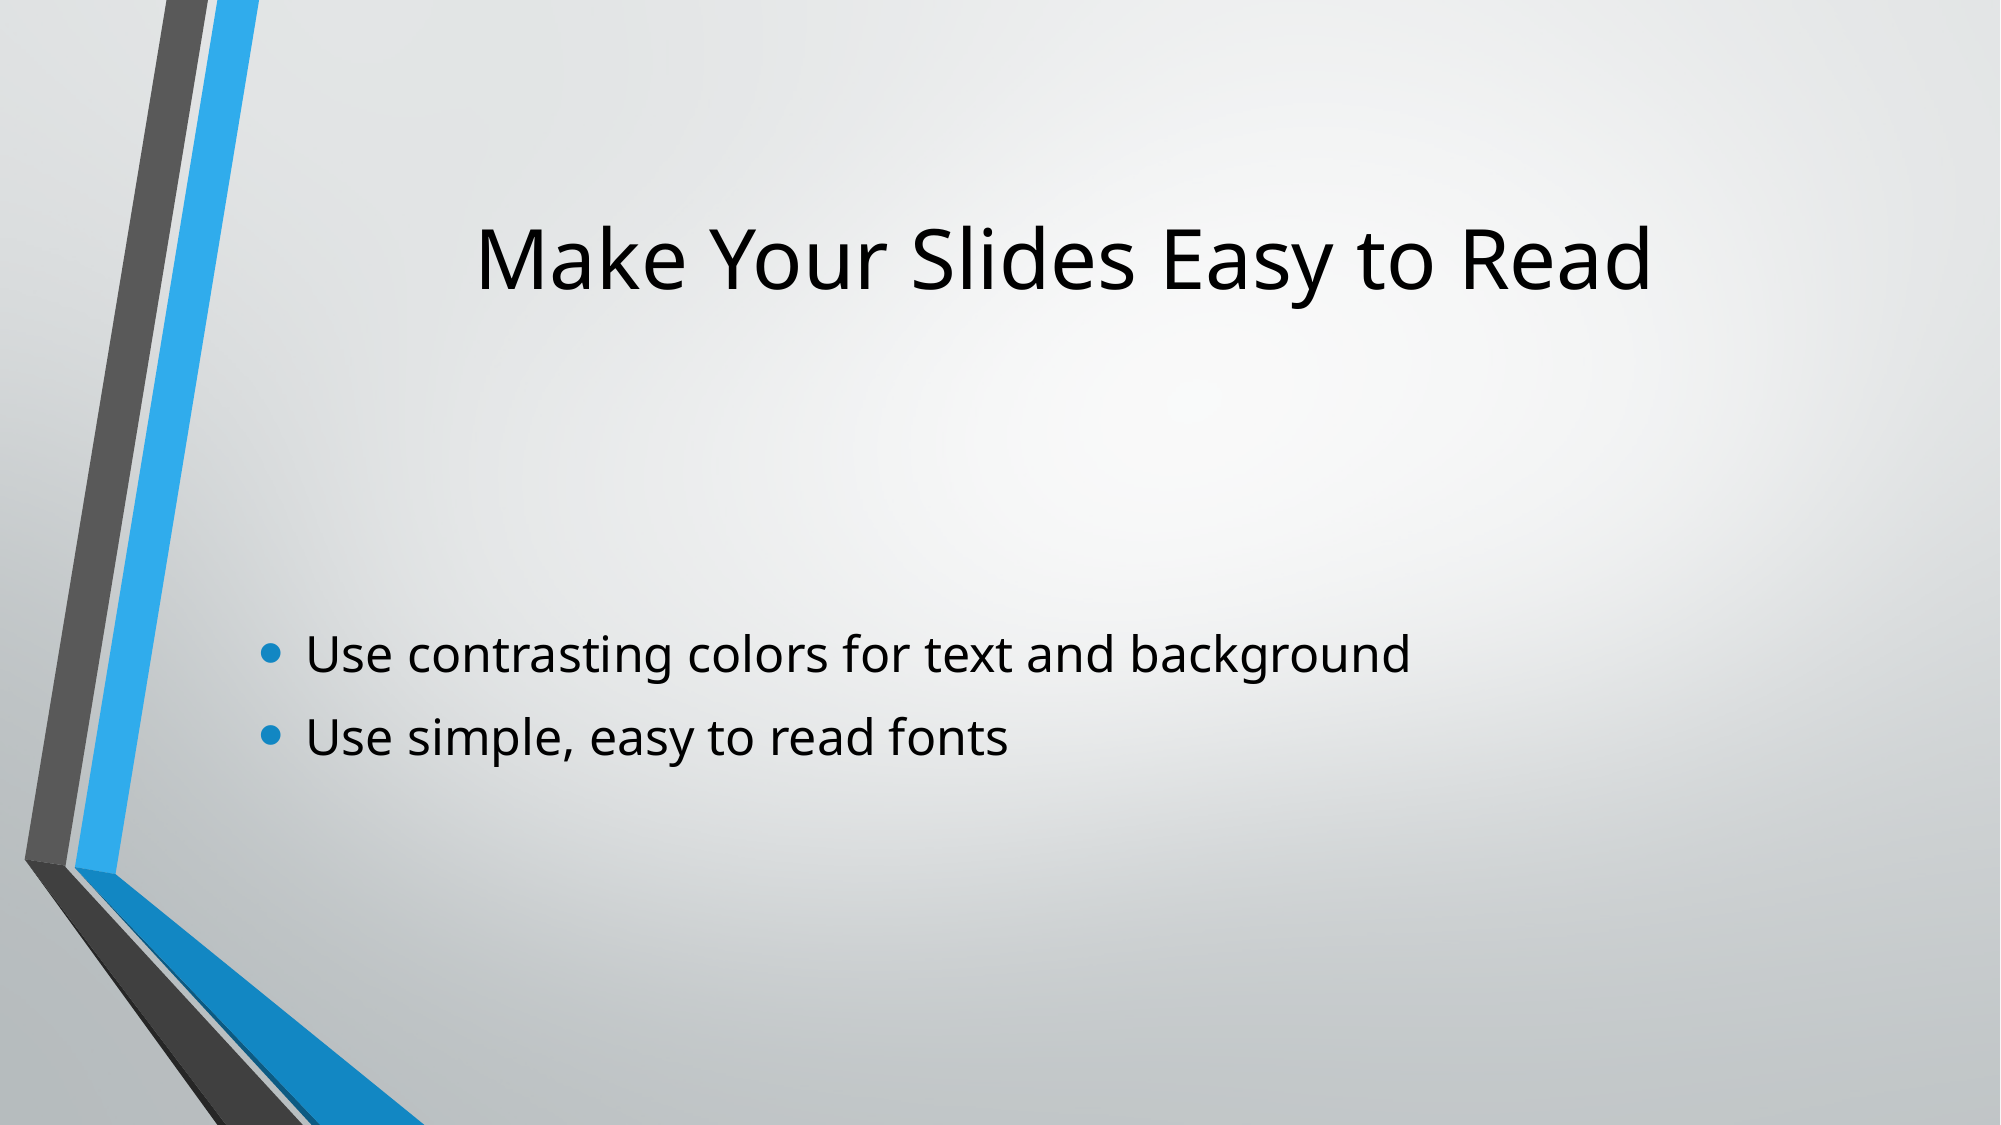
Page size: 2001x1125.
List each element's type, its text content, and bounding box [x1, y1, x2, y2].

title Make Your Slides Easy to Read [243, 112, 1887, 400]
list Use contrasting colors for text and background Use simple, easy to read fonts [243, 437, 1887, 950]
